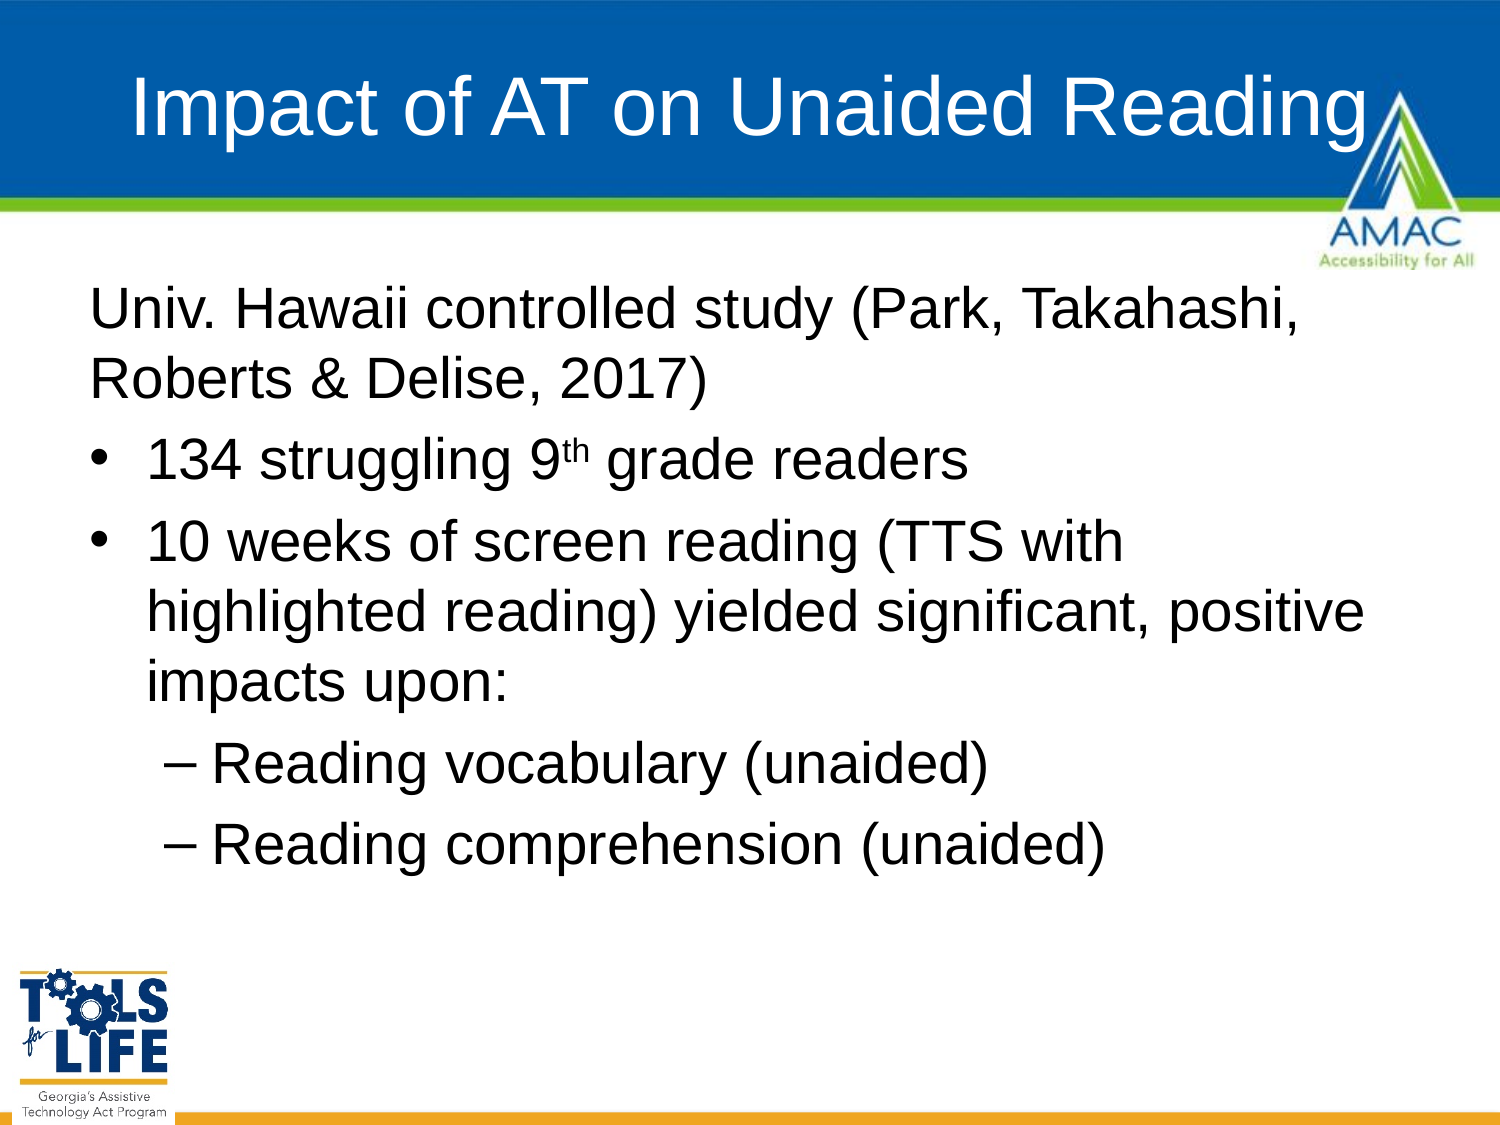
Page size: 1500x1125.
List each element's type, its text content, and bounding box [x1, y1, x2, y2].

picture [12, 962, 175, 1125]
list Univ. Hawaii controlled study (Park, Takahashi, Roberts & Delise, 2017) 134 struggling 9th grade readers 10 weeks of screen reading (TTS with highlighted reading) yielded significant, positive impacts upon: Reading vocabulary (unaided) Reading comprehension (unaided) [75, 262, 1425, 1005]
picture [0, 0, 1500, 270]
title Impact of AT on Unaided Reading [75, 45, 1425, 175]
